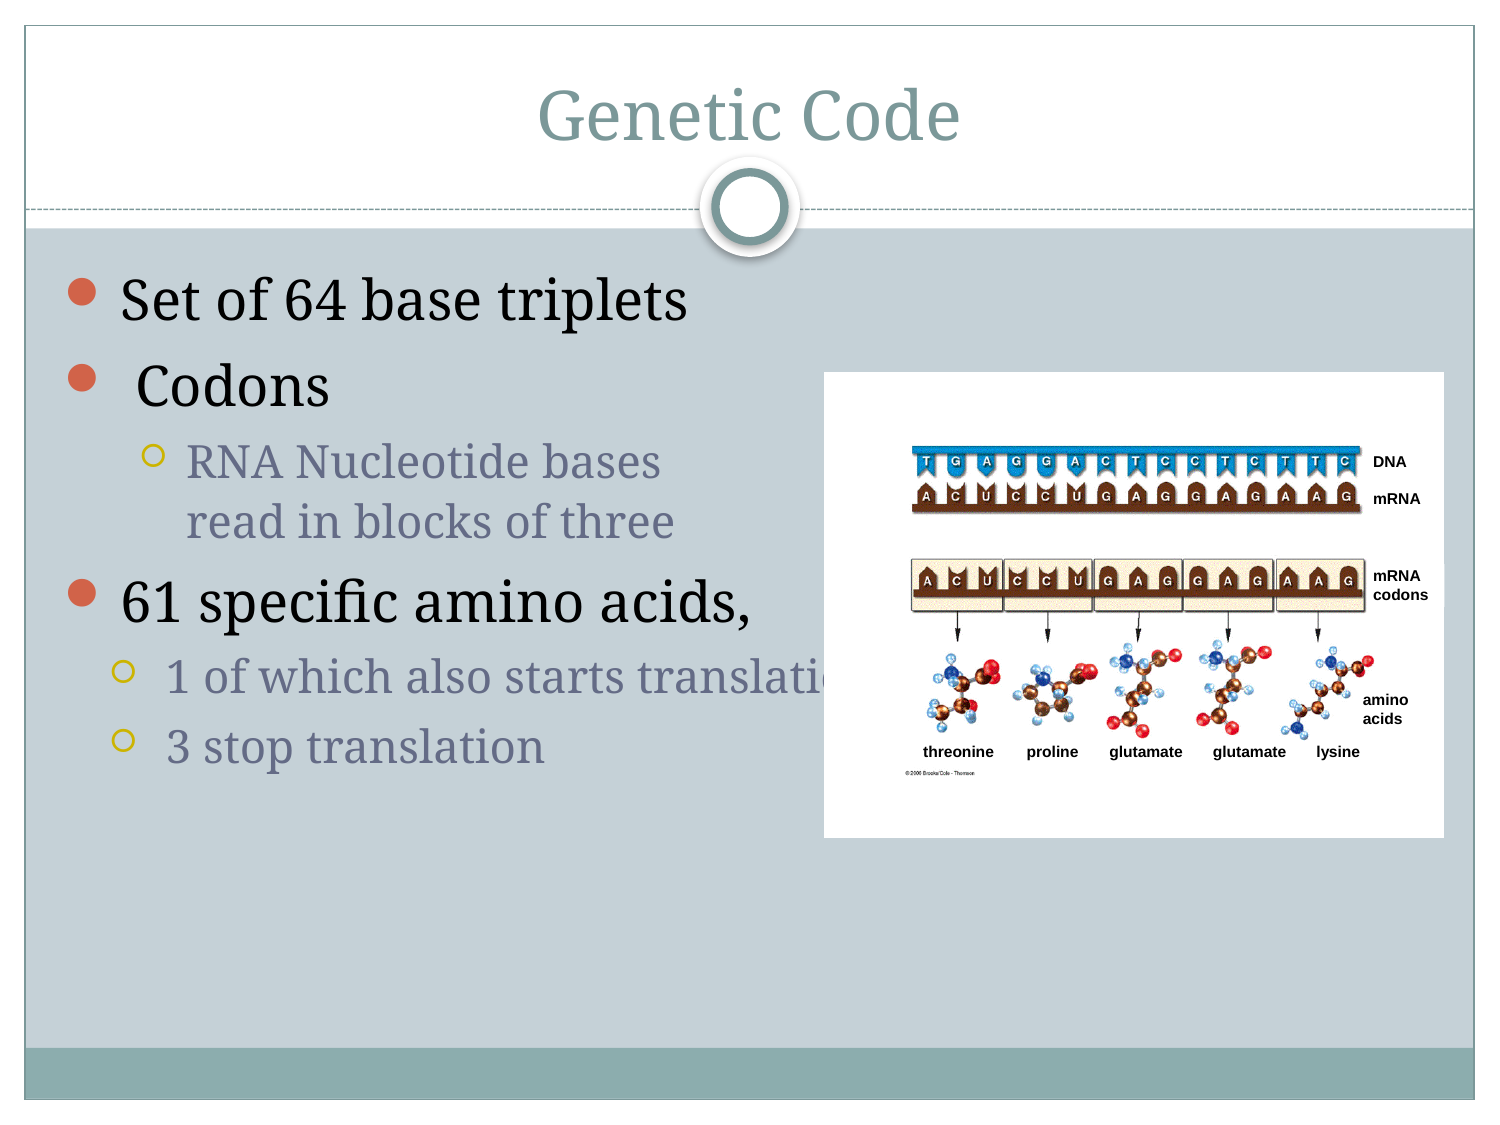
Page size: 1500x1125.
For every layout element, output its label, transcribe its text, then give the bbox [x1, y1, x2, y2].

list Set of 64 base triplets Codons RNA Nucleotide bases read in blocks of three 61 specific amino acids, 1 of which also starts translation 3 stop translation [49, 250, 1445, 1001]
title Genetic Code [49, 37, 1450, 162]
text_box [823, 371, 1445, 838]
